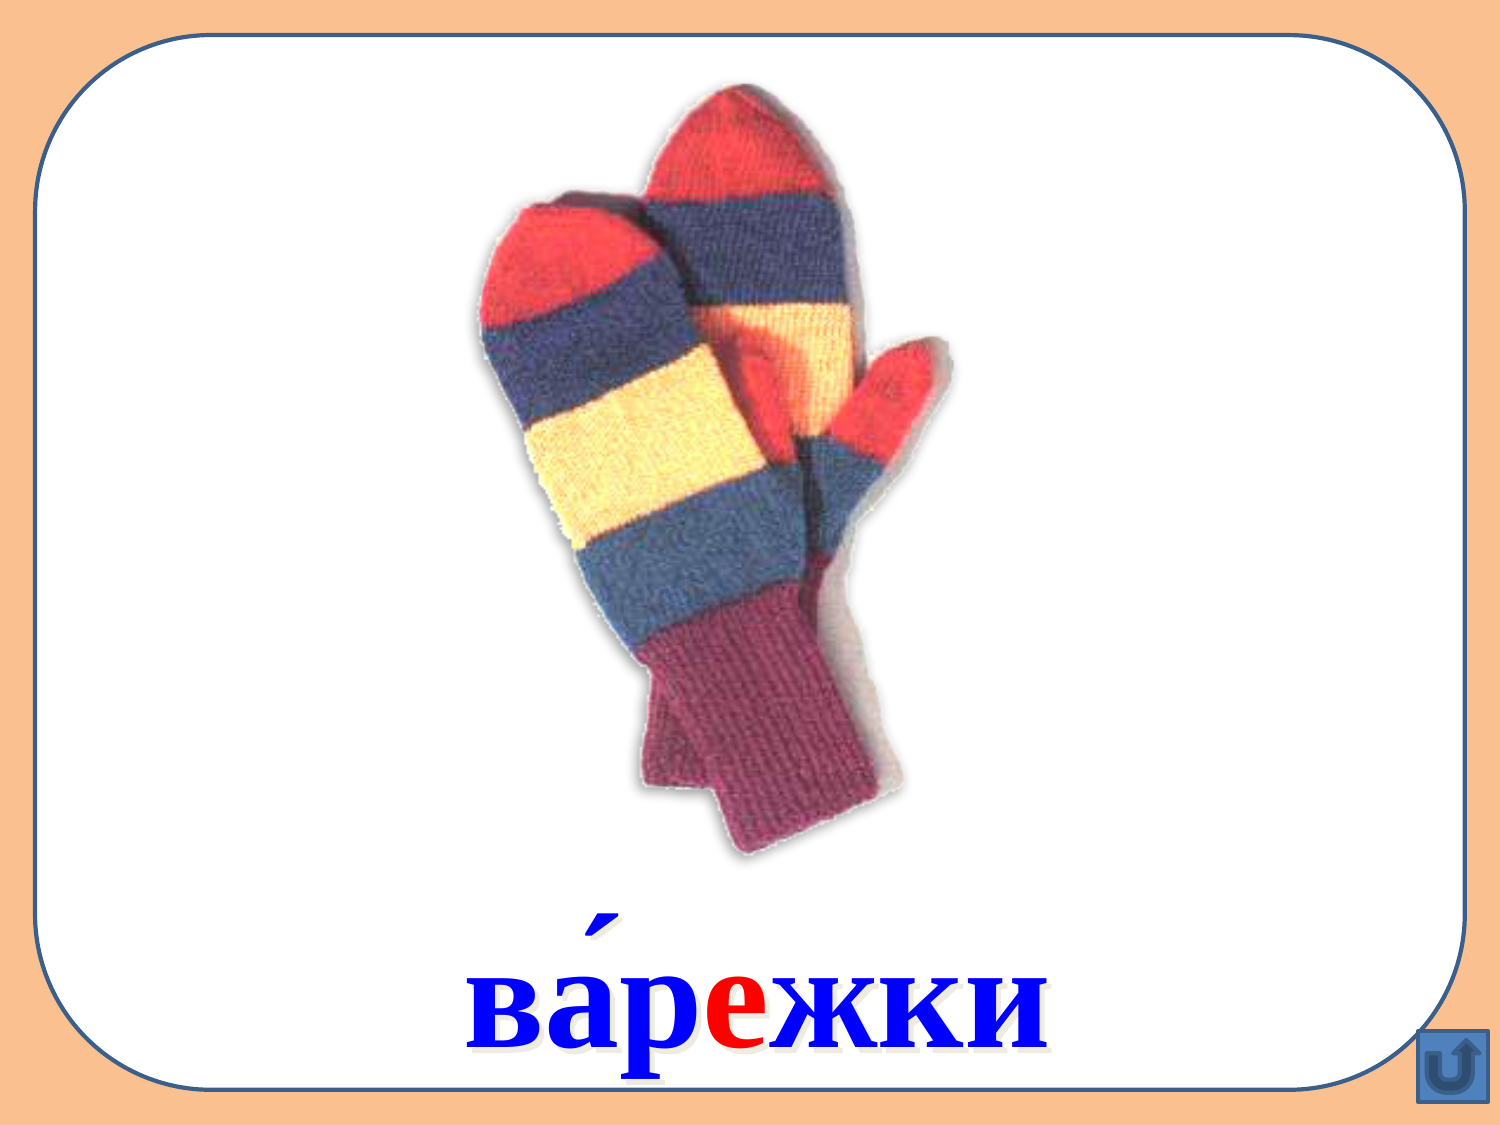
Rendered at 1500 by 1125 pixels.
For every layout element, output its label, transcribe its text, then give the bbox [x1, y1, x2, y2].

text_box ва́режки [81, 890, 1432, 1079]
text_box [1416, 1029, 1490, 1104]
text_box [158, 1084, 1342, 1092]
picture [421, 58, 1029, 868]
text_box [32, 32, 1467, 1036]
